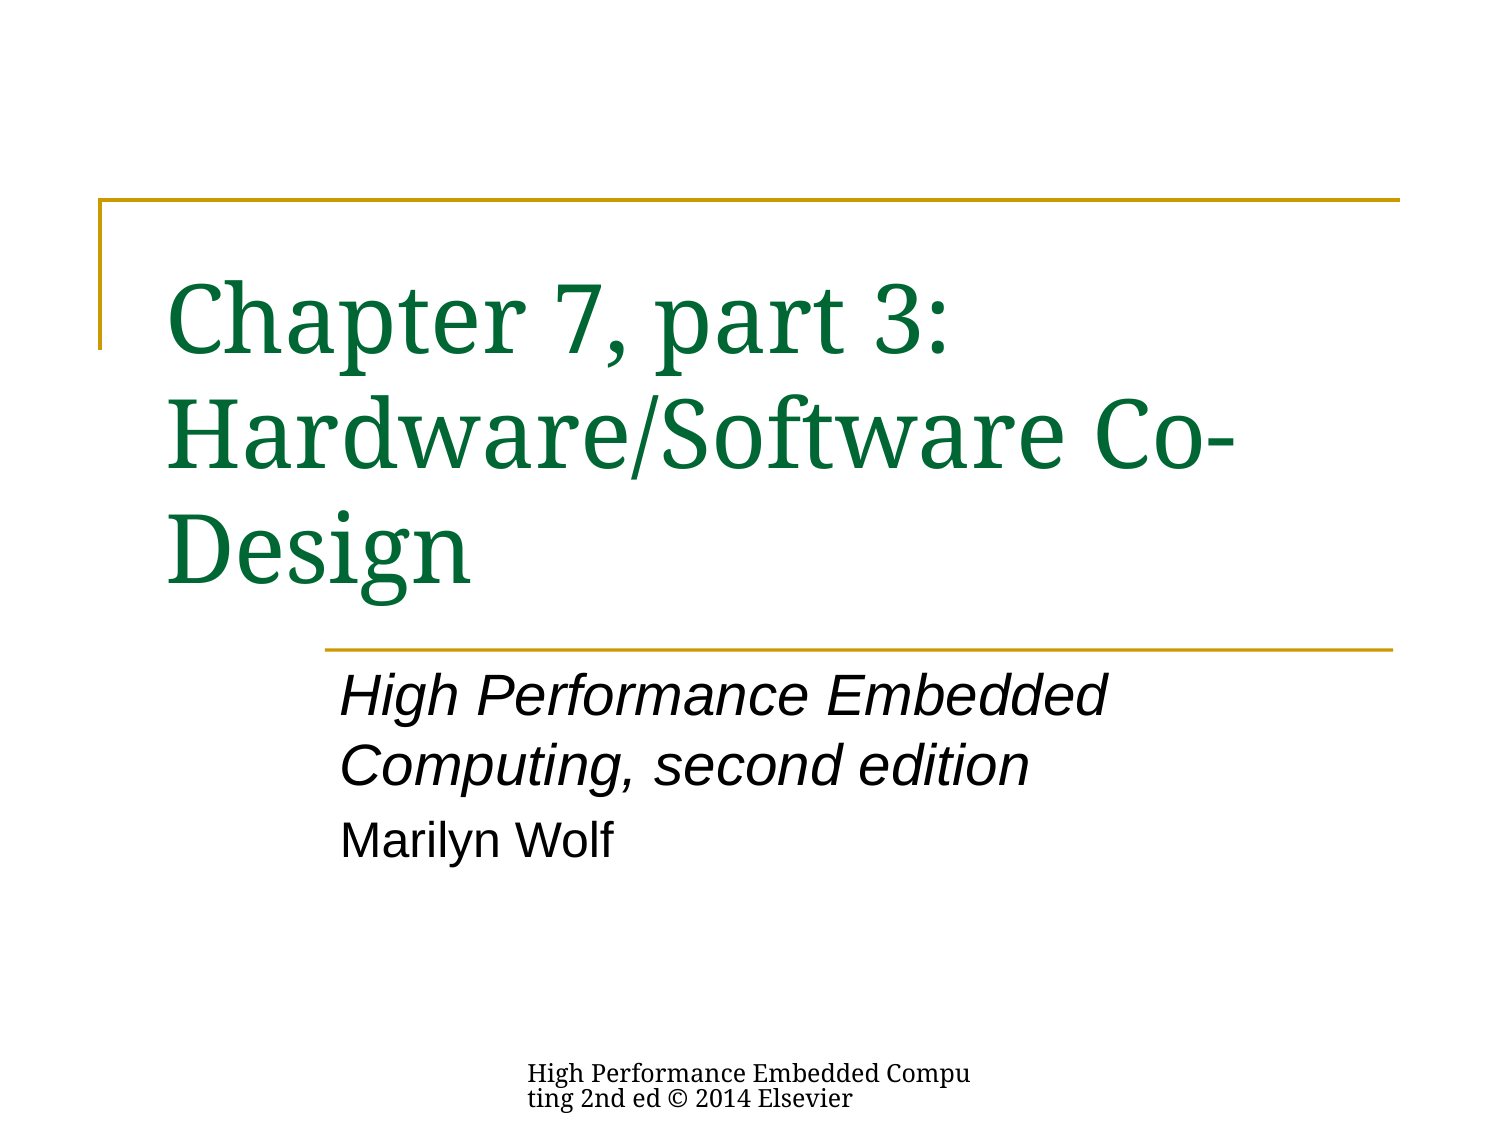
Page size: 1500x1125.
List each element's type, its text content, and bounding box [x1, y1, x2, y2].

subtitle High Performance Embedded Computing, second edition Marilyn Wolf [324, 650, 1400, 938]
title Chapter 7, part 3: Hardware/Software Co-Design [150, 249, 1401, 538]
footer High Performance Embedded Computing 2nd ed © 2014 Elsevier [512, 1024, 988, 1100]
